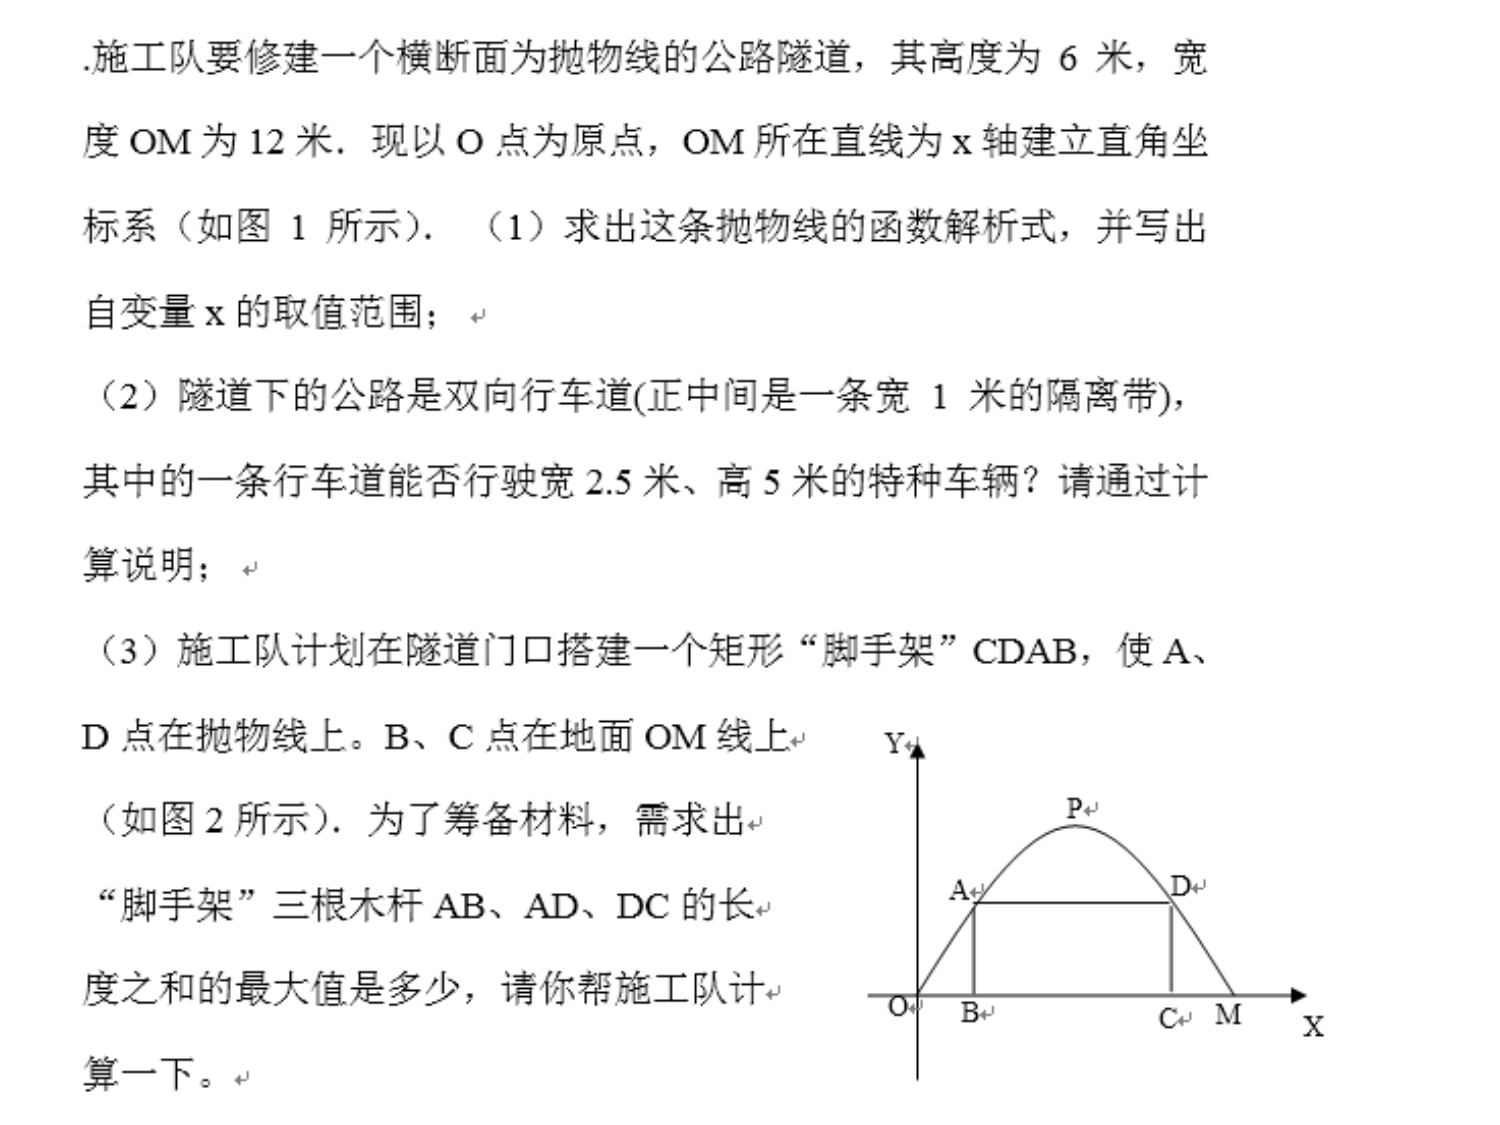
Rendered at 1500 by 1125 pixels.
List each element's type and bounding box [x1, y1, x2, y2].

picture [66, 26, 1369, 1098]
